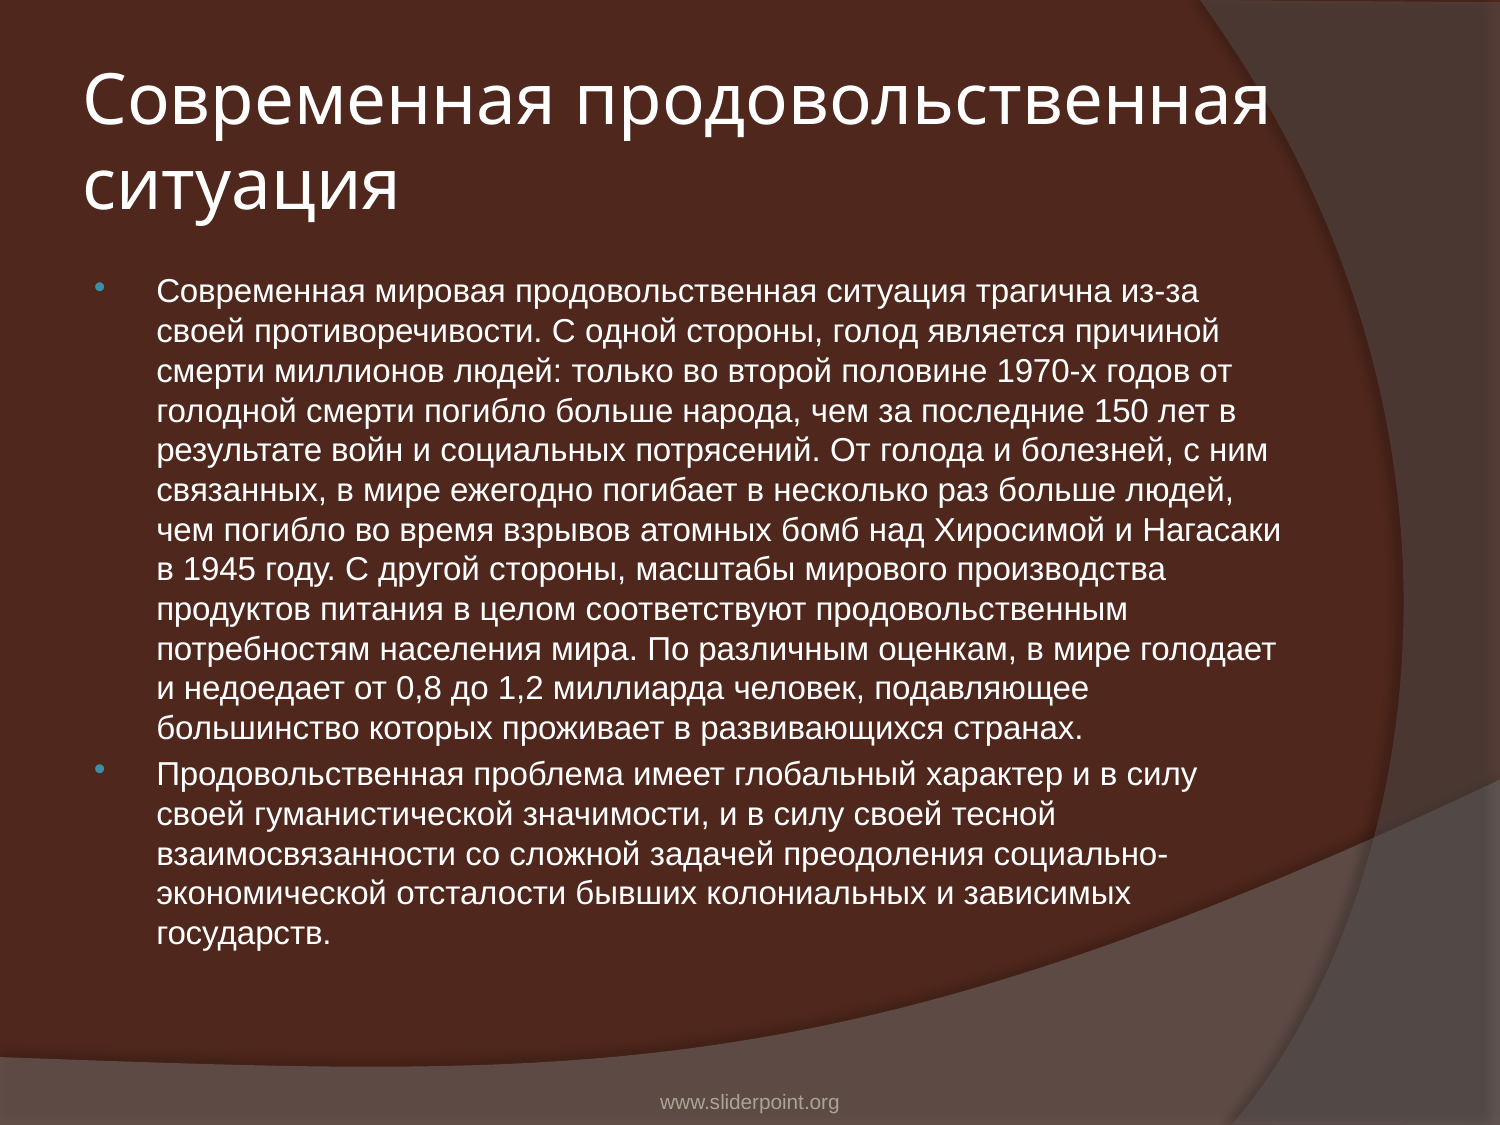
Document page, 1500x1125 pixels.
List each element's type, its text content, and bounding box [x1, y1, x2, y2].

list Современная мировая продовольственная ситуация трагична из-за своей противоречивости. С одной стороны, голод является причиной смерти миллионов людей: только во второй половине 1970-х годов от голодной смерти погибло больше народа, чем за последние 150 лет в результате войн и социальных потрясений. От голода и болезней, с ним связанных, в мире ежегодно погибает в несколько раз больше людей, чем погибло во время взрывов атомных бомб над Хиросимой и Нагасаки в 1945 году. С другой стороны, масштабы мирового производства продуктов питания в целом соответствуют продовольственным потребностям населения мира. По различным оценкам, в мире голодает и недоедает от 0,8 до 1,2 миллиарда человек, подавляющее большинство которых проживает в развивающихся странах. Продовольственная проблема имеет глобальный характер и в силу своей гуманистической значимости, и в силу своей тесной взаимосвязанности со сложной задачей преодоления социально-экономической отсталости бывших колониальных и зависимых государств. [75, 262, 1300, 1005]
title Современная продовольственная ситуация [75, 45, 1300, 233]
footer www.sliderpoint.org [512, 1053, 988, 1114]
